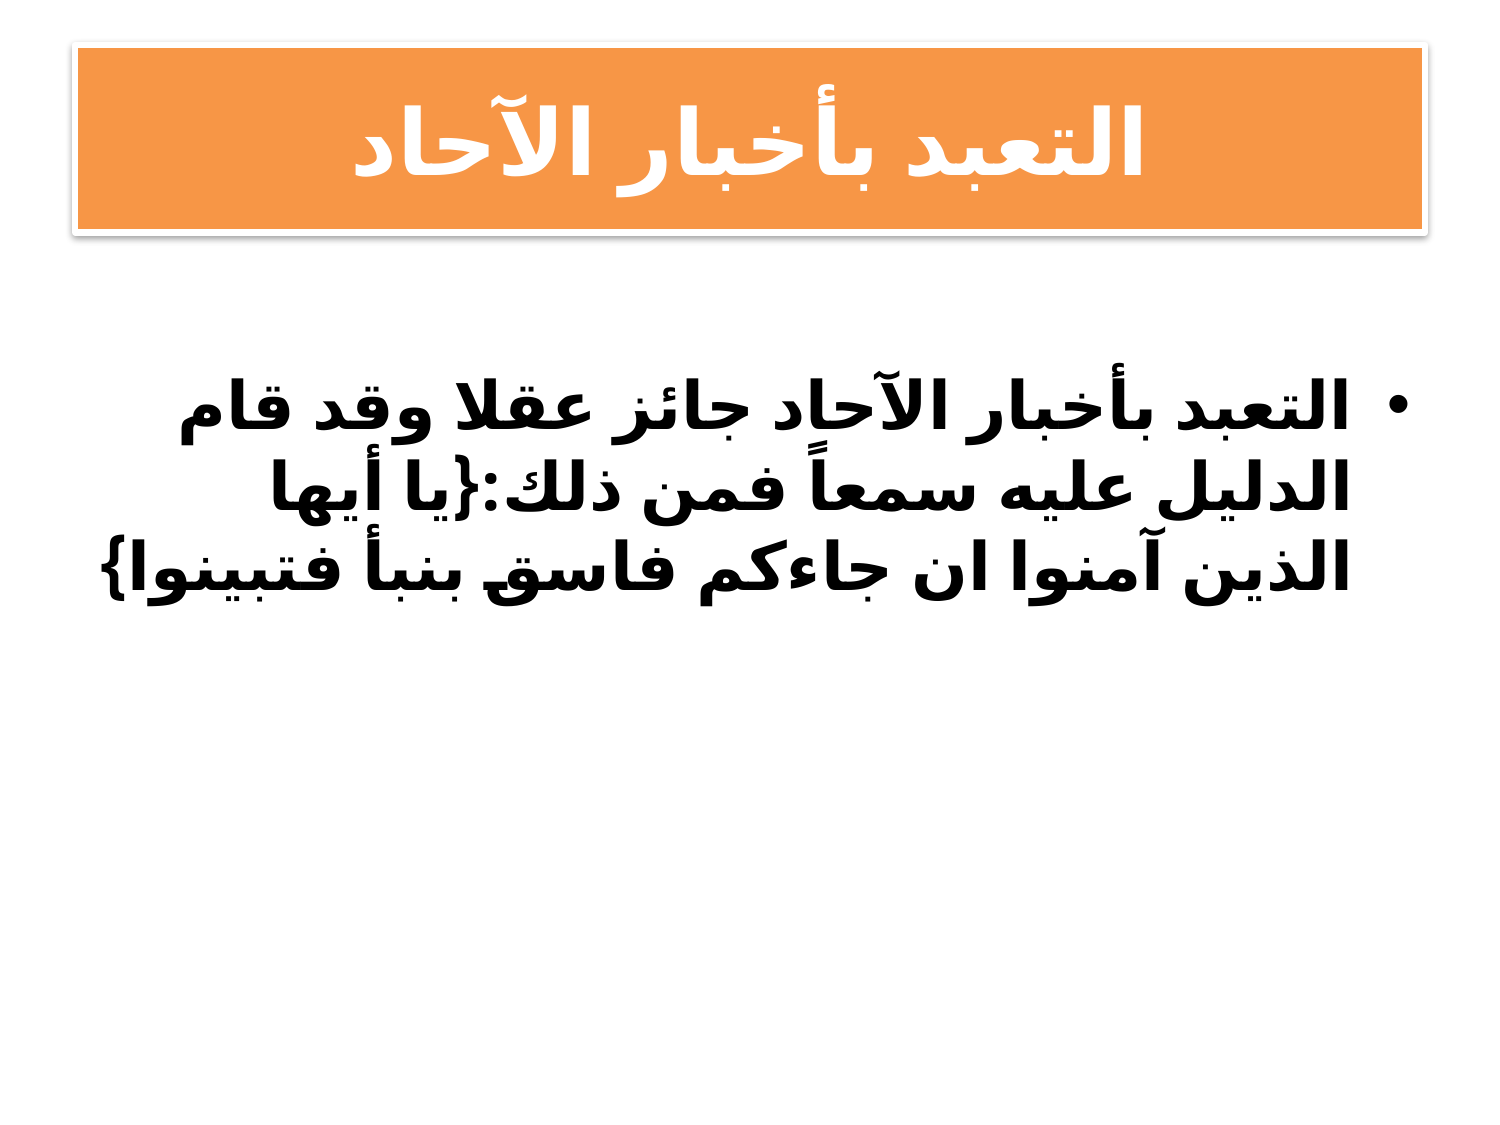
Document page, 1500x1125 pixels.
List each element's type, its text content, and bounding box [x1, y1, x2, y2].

list التعبد بأخبار الآحاد جائز عقلا وقد قام الدليل عليه سمعاً فمن ذلك:{يا أيها الذين آمنوا ان جاءكم فاسق بنبأ فتبينوا} [75, 262, 1425, 1005]
title التعبد بأخبار الآحاد [72, 42, 1428, 236]
